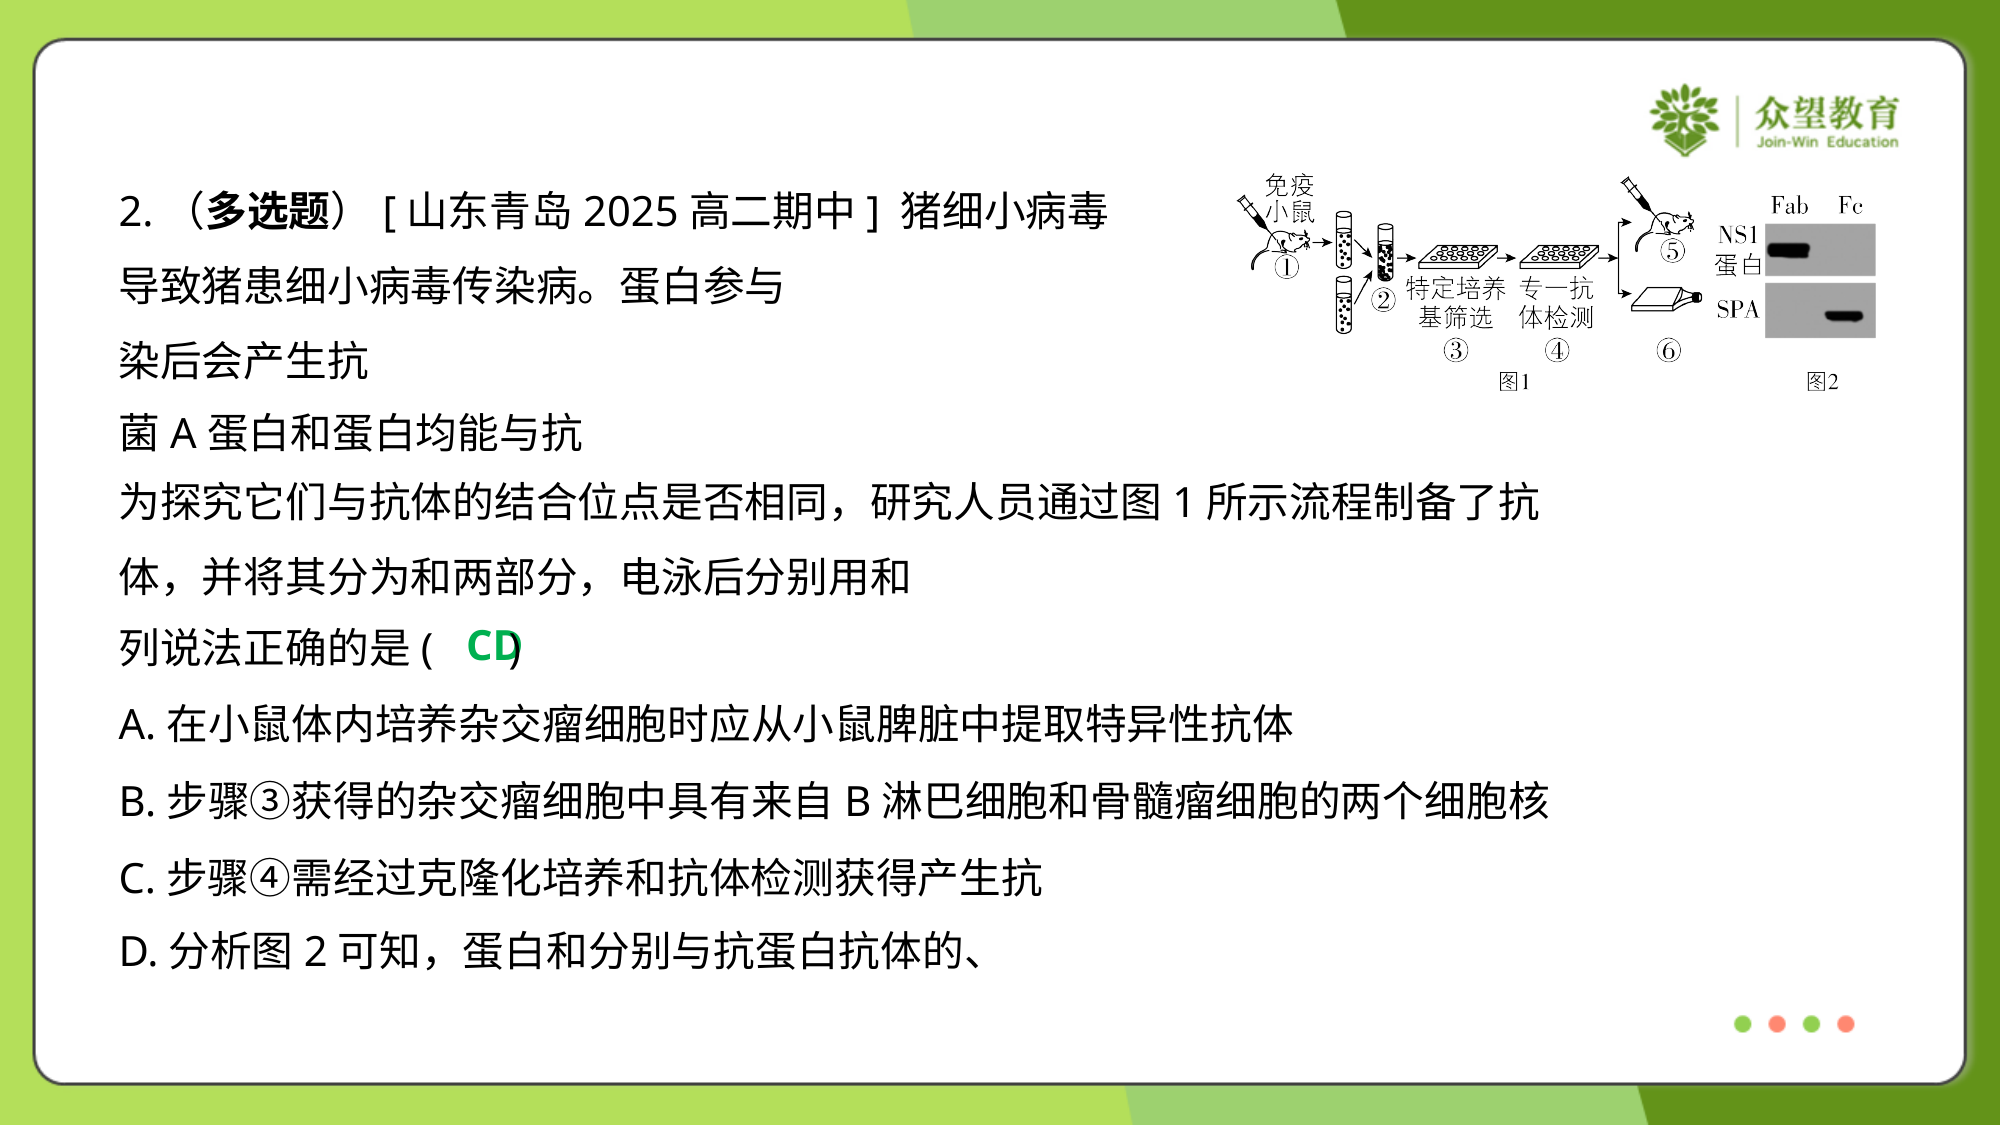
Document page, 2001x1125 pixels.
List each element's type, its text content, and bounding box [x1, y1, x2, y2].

text_box CD [449, 597, 541, 662]
picture [0, 0, 2000, 1125]
